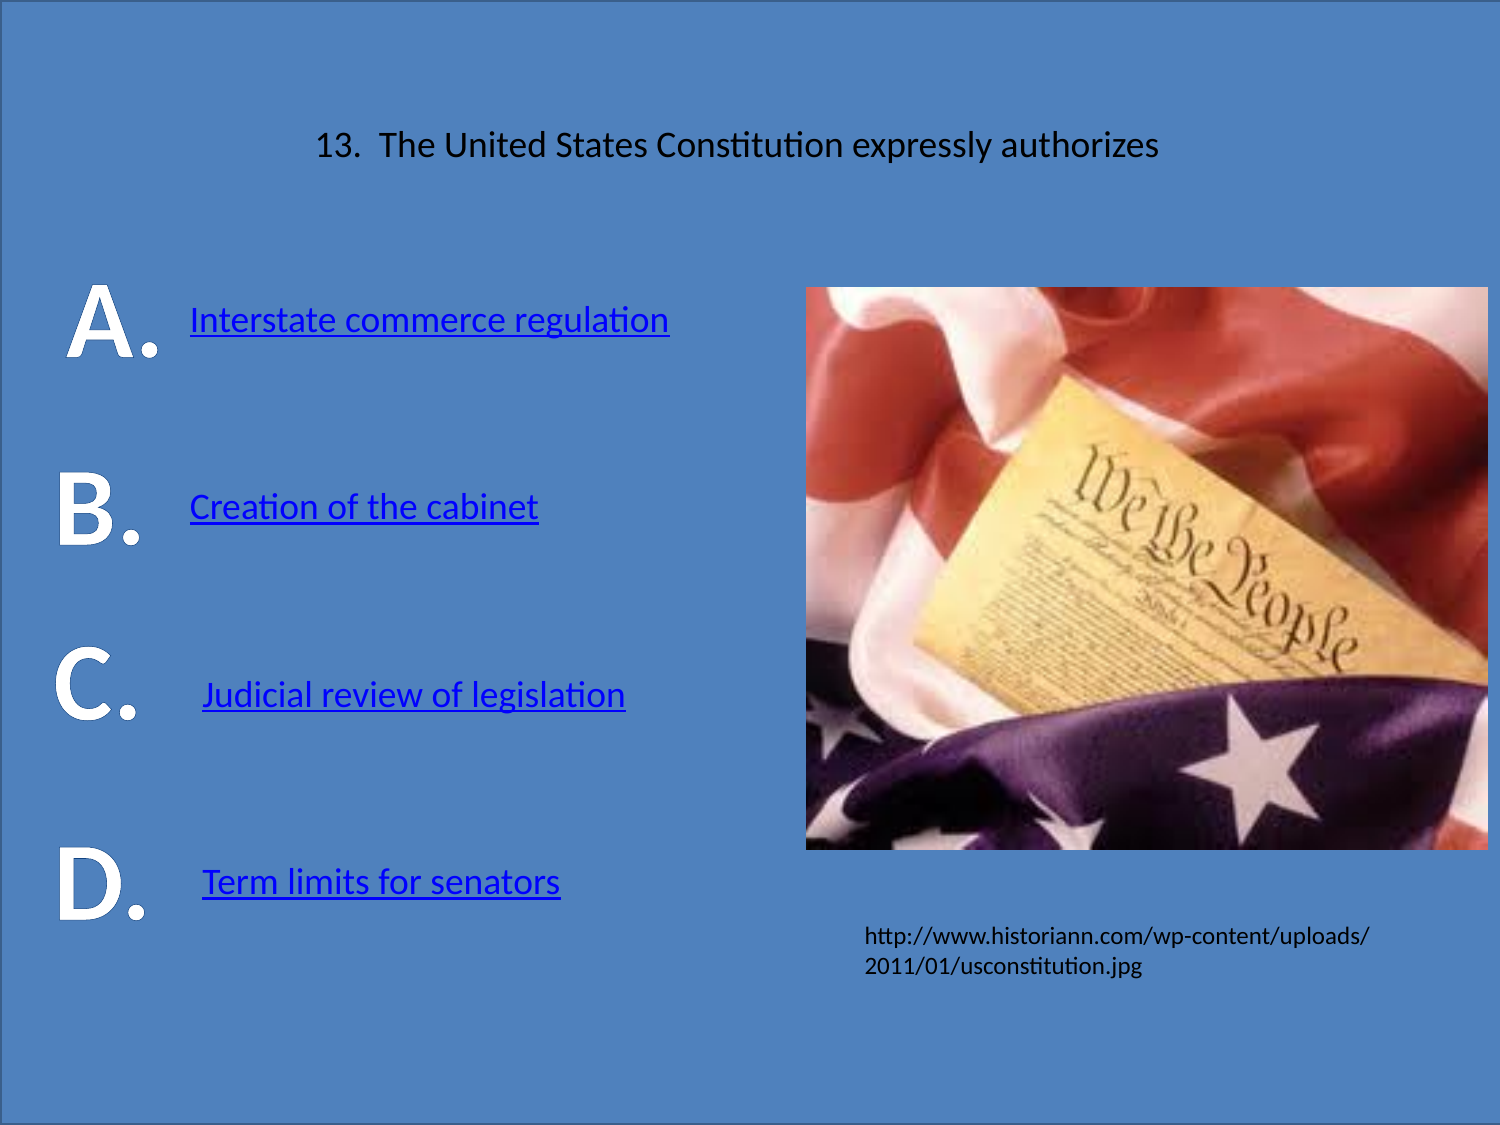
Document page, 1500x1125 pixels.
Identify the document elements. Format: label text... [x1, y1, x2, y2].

text_box http://www.historiann.com/wp-content/uploads/2011/01/usconstitution.jpg [849, 912, 1463, 988]
text_box A. [50, 237, 180, 388]
text_box Term limits for senators [187, 849, 738, 910]
text_box D. [37, 799, 167, 950]
text_box Interstate commerce regulation [174, 287, 725, 348]
text_box [0, 0, 1500, 1125]
text_box Creation of the cabinet [174, 474, 725, 535]
picture [805, 287, 1488, 851]
text_box B. [37, 424, 162, 575]
text_box 13. The United States Constitution expressly authorizes [137, 112, 1338, 218]
text_box Judicial review of legislation [187, 662, 738, 723]
text_box C. [37, 599, 158, 750]
